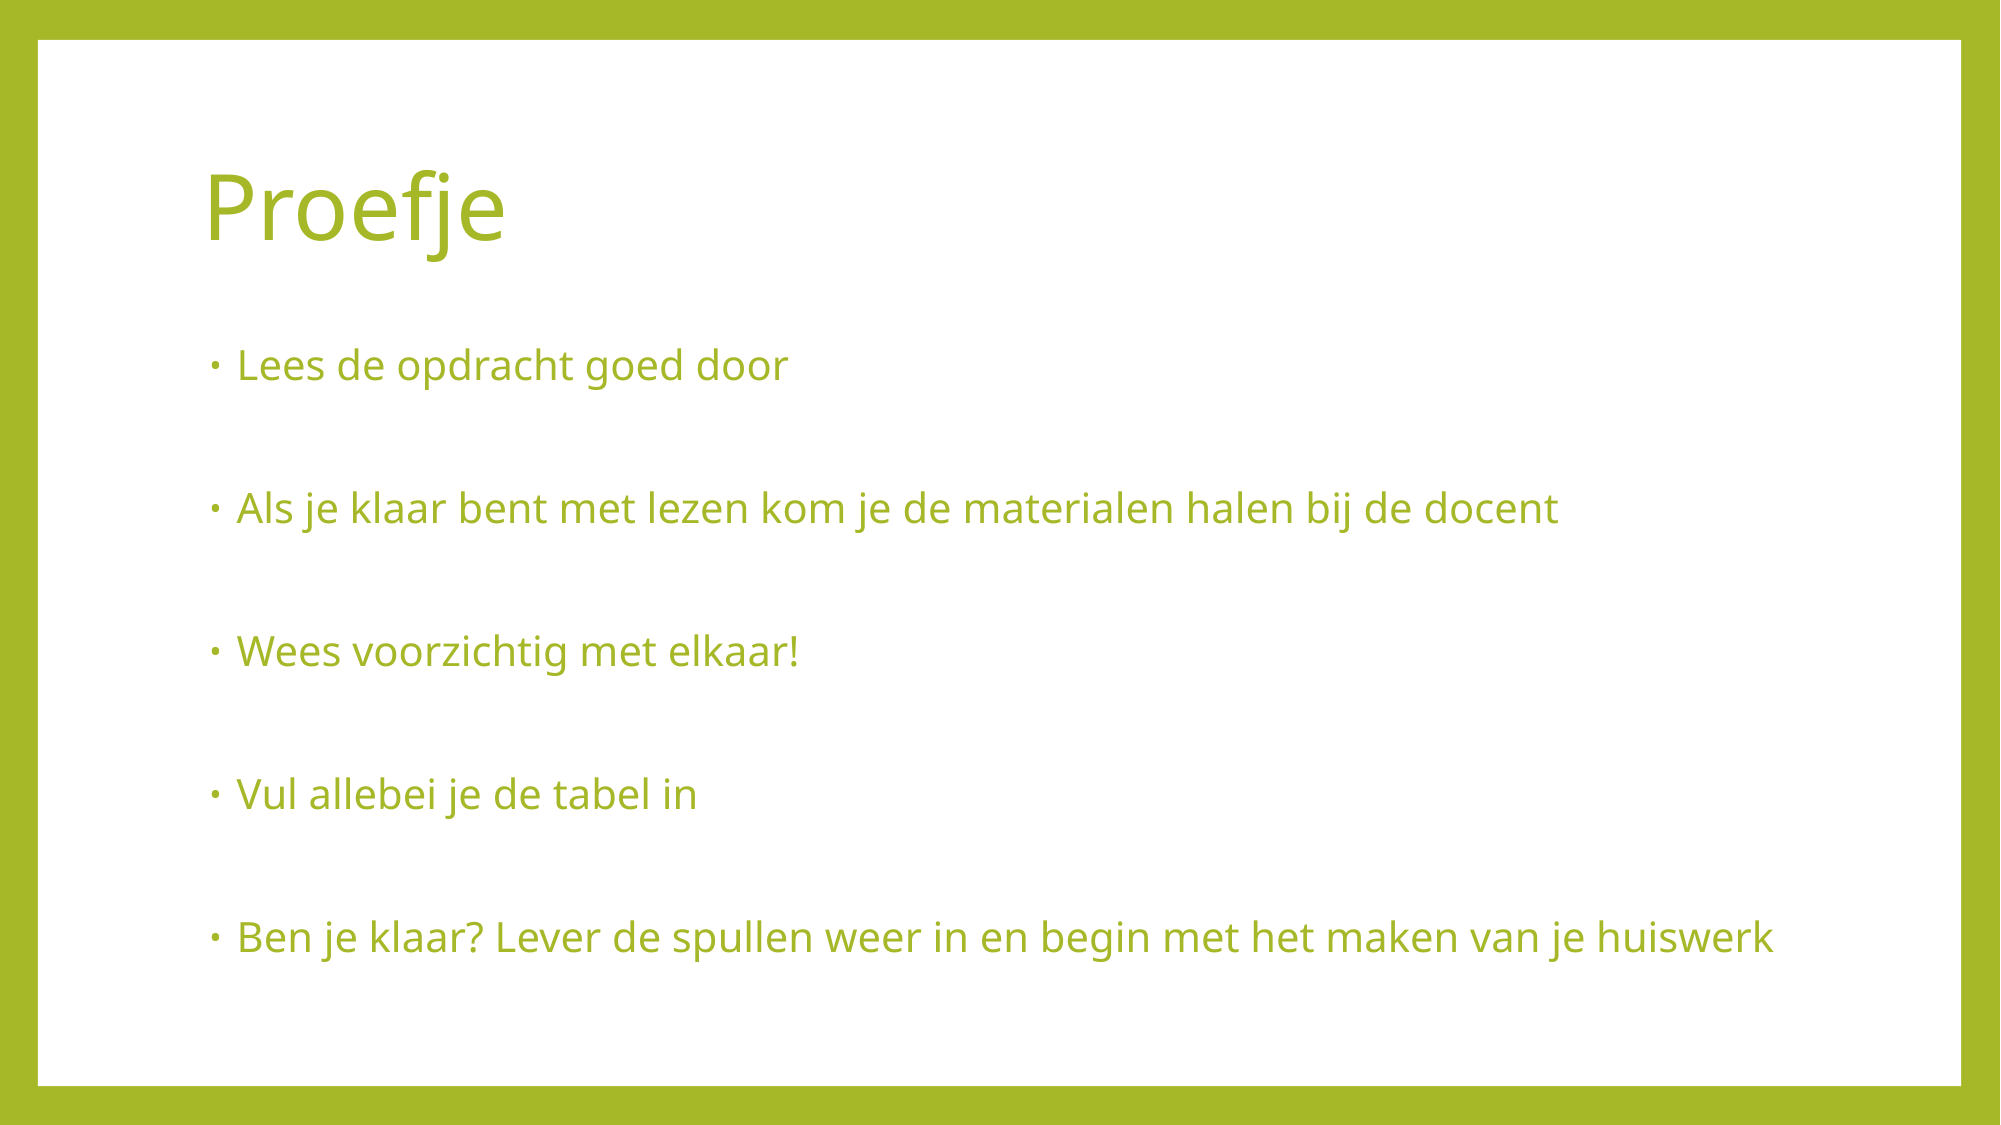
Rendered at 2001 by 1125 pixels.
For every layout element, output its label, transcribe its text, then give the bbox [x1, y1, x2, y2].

list Lees de opdracht goed door Als je klaar bent met lezen kom je de materialen halen bij de docent Wees voorzichtig met elkaar! Vul allebei je de tabel in Ben je klaar? Lever de spullen weer in en begin met het maken van je huiswerk [187, 337, 1808, 1000]
title Proefje [187, 99, 1808, 323]
